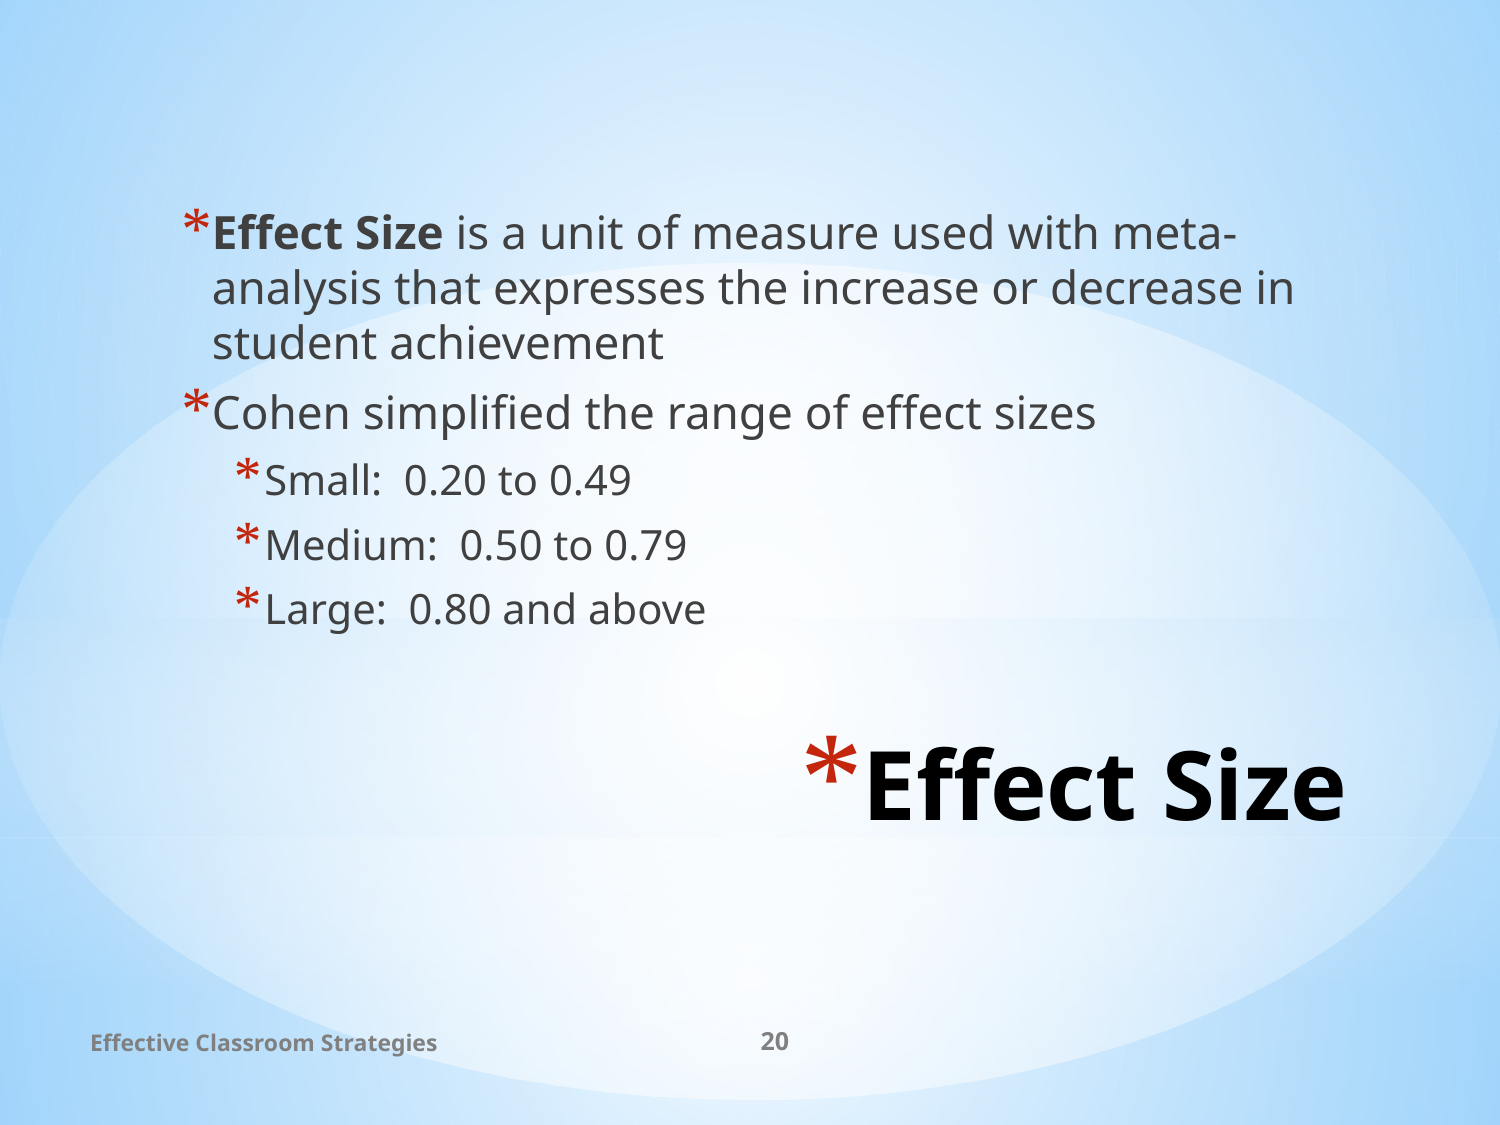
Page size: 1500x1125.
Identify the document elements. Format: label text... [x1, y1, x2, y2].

title Effect Size [294, 717, 1363, 905]
slide_number 20 [624, 1012, 925, 1073]
footer Effective Classroom Strategies [75, 1012, 624, 1073]
list Effect Size is a unit of measure used with meta-analysis that expresses the increase or decrease in student achievement Cohen simplified the range of effect sizes Small: 0.20 to 0.49 Medium: 0.50 to 0.79 Large: 0.80 and above [159, 196, 1360, 872]
